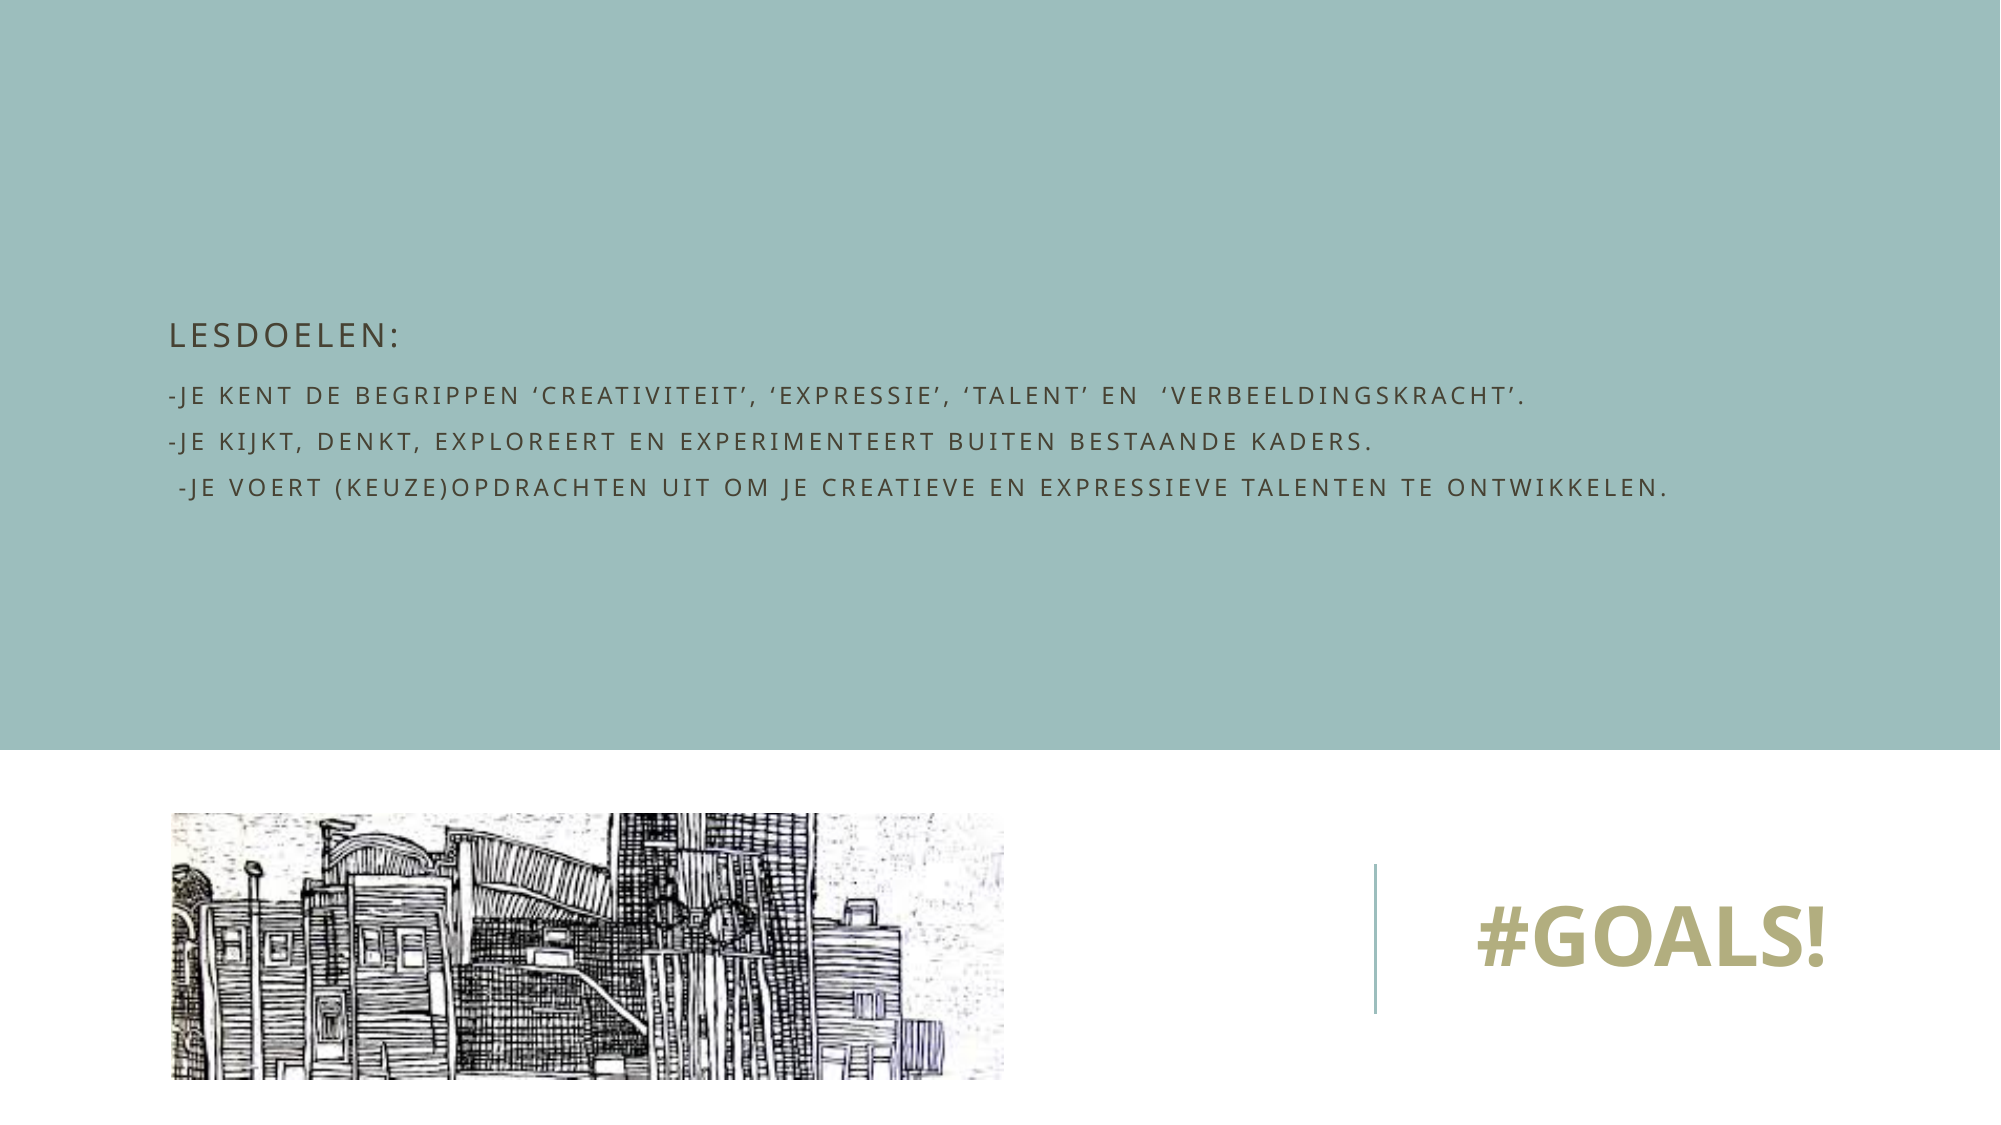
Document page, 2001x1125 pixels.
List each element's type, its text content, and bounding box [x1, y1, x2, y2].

title Lesdoelen: -Je kent de begrippen ‘Creativiteit’, ‘Expressie’, ‘Talent’ en ‘Verbeeldingskracht’. -Je kijkt, denkt, exploreert en experimenteert buiten bestaande kaders. -Je voert (keuze)opdrachten uit om je creatieve en expressieve talenten te ontwikkelen. [153, 311, 1803, 552]
subtitle #GOALS! [1412, 813, 1938, 1054]
picture [170, 813, 1004, 1081]
